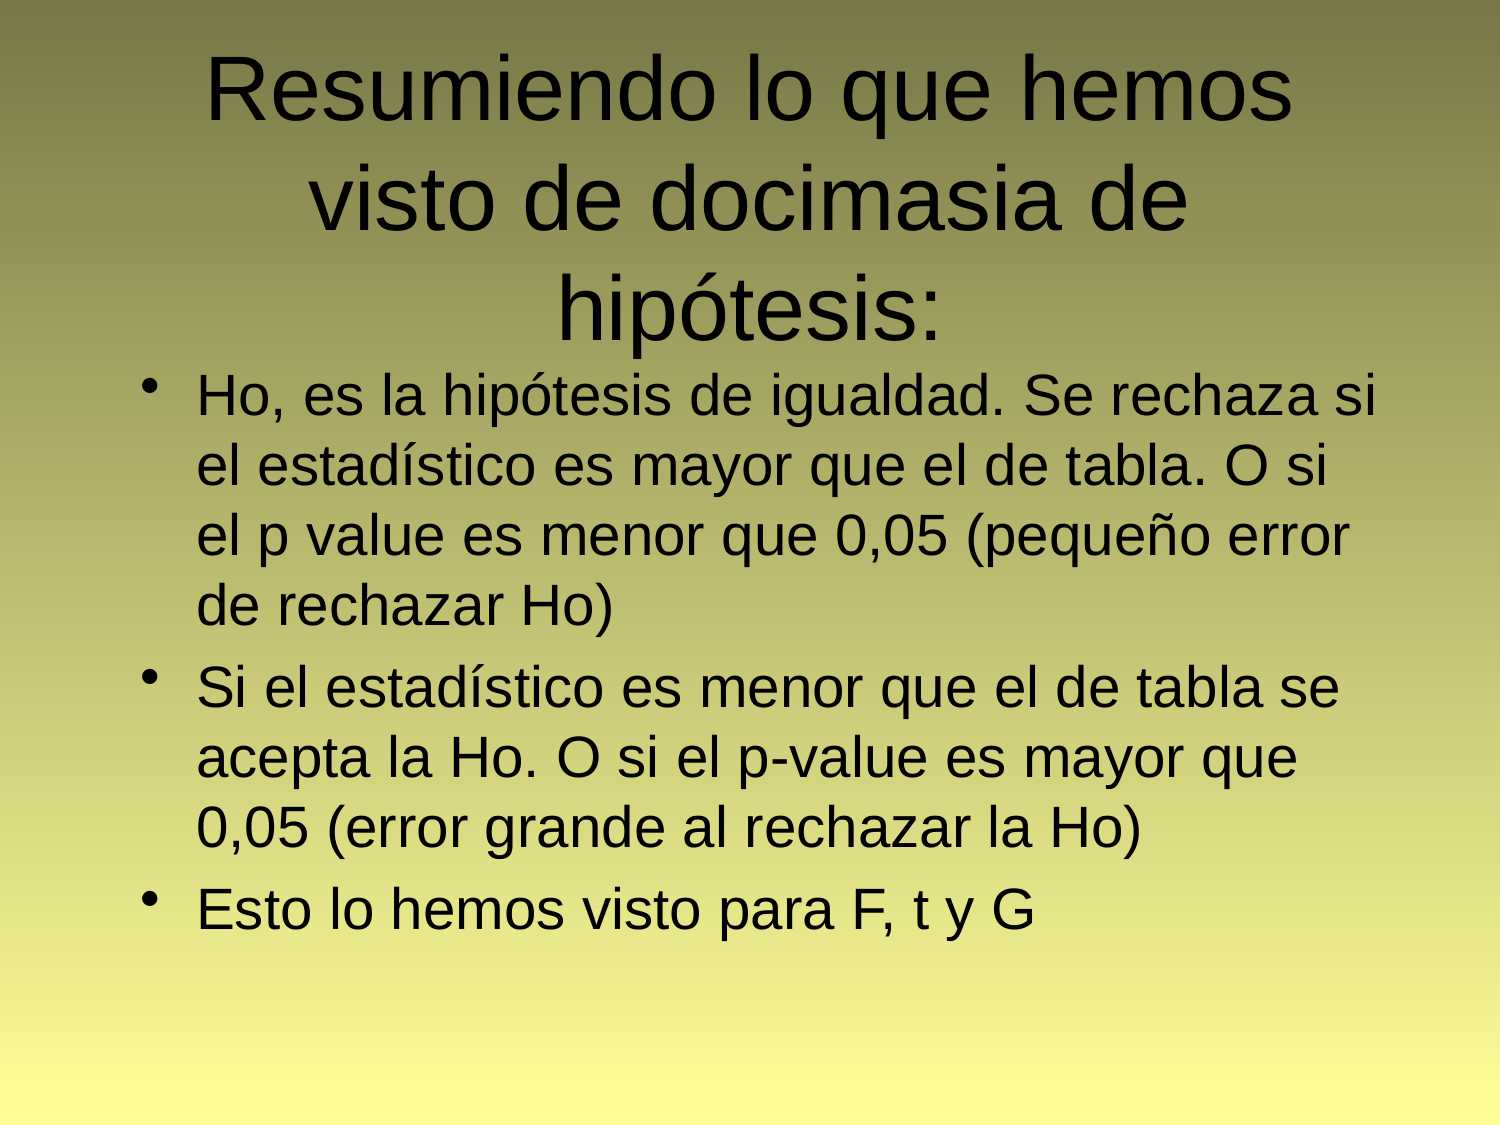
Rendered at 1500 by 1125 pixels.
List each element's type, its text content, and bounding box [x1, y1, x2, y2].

list Ho, es la hipótesis de igualdad. Se rechaza si el estadístico es mayor que el de tabla. O si el p value es menor que 0,05 (pequeño error de rechazar Ho) Si el estadístico es menor que el de tabla se acepta la Ho. O si el p-value es mayor que 0,05 (error grande al rechazar la Ho) Esto lo hemos visto para F, t y G [124, 349, 1401, 1026]
title Resumiendo lo que hemos visto de docimasia de hipótesis: [112, 99, 1388, 288]
